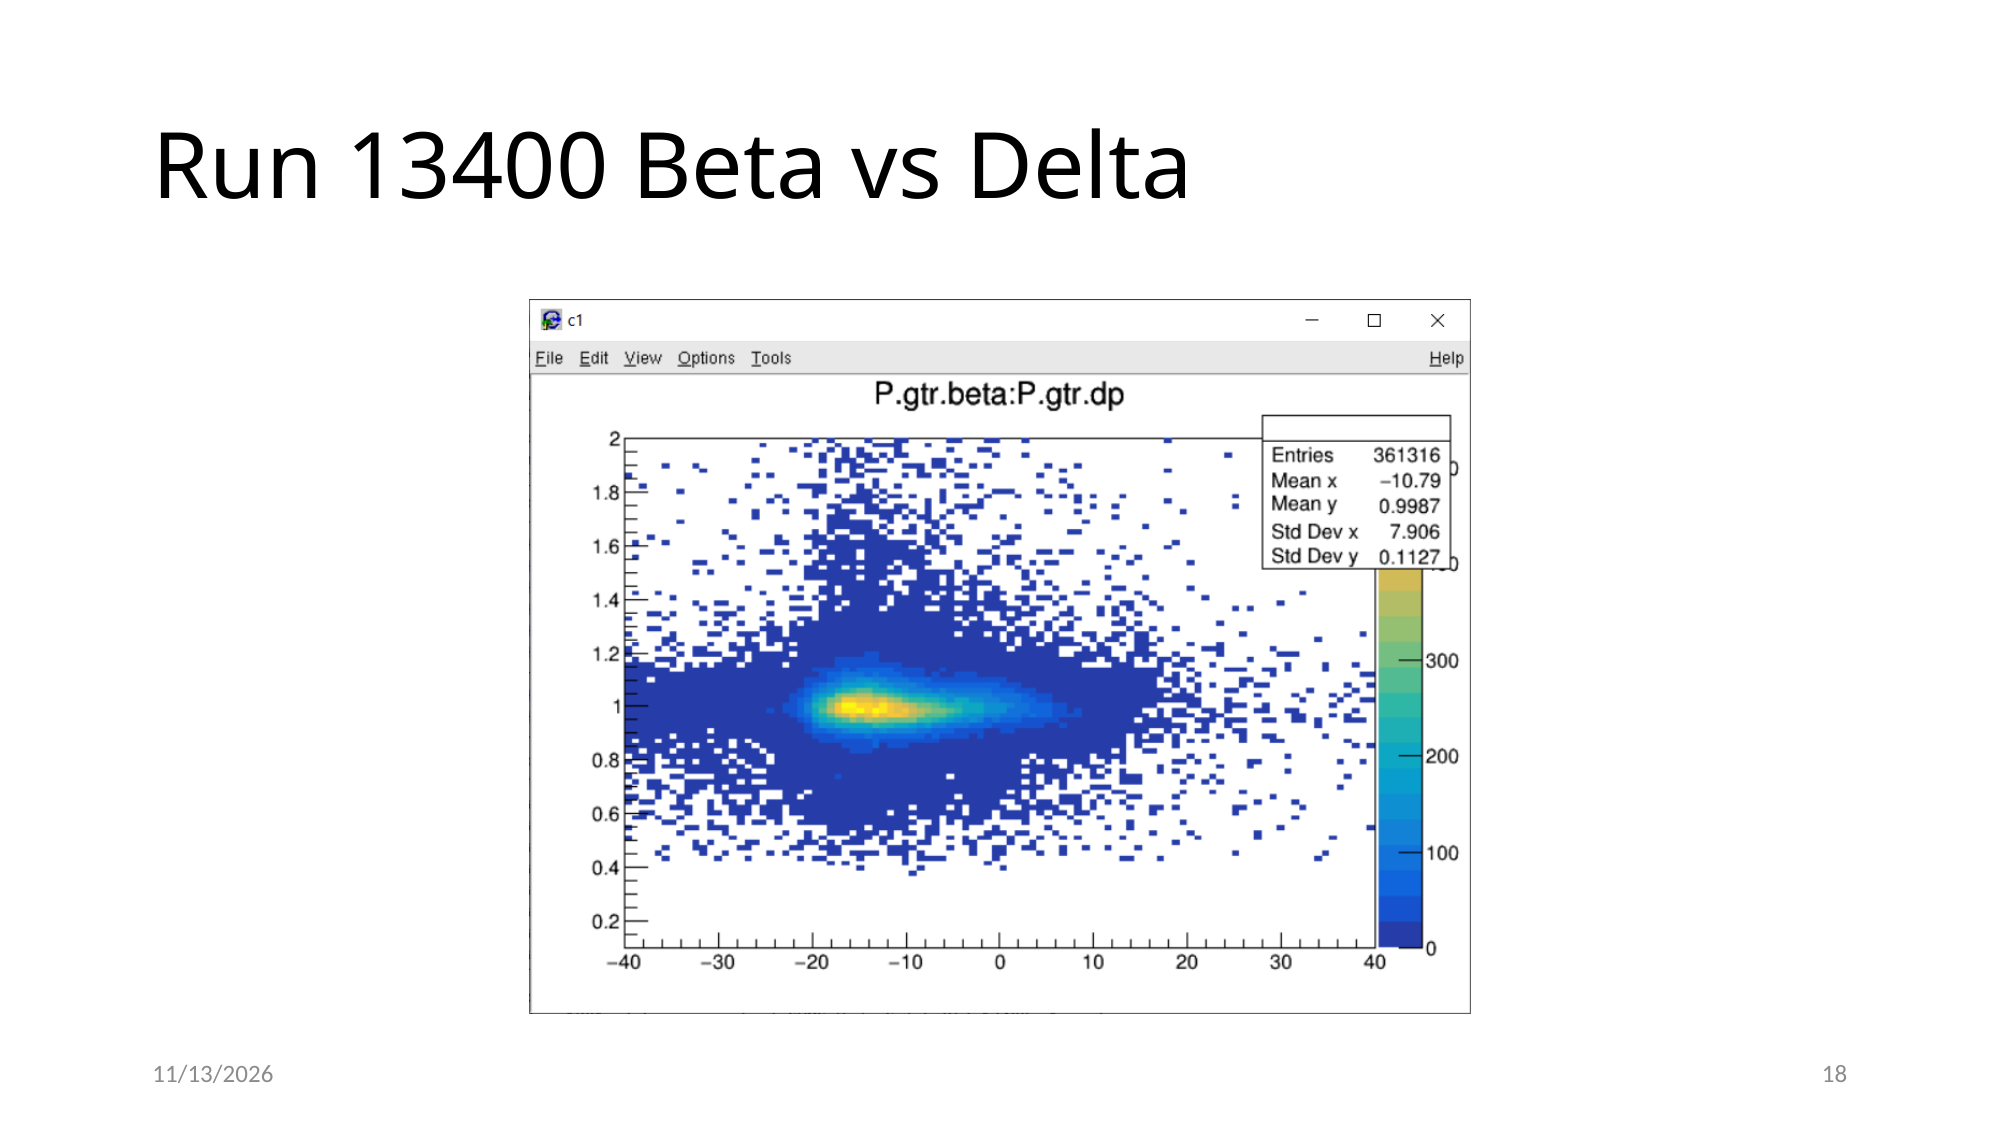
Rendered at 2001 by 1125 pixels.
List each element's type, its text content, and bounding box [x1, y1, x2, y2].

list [529, 299, 1471, 1014]
slide_number 18 [1412, 1042, 1863, 1103]
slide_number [137, 1042, 588, 1103]
title Run 13400 Beta vs Delta [137, 59, 1863, 278]
